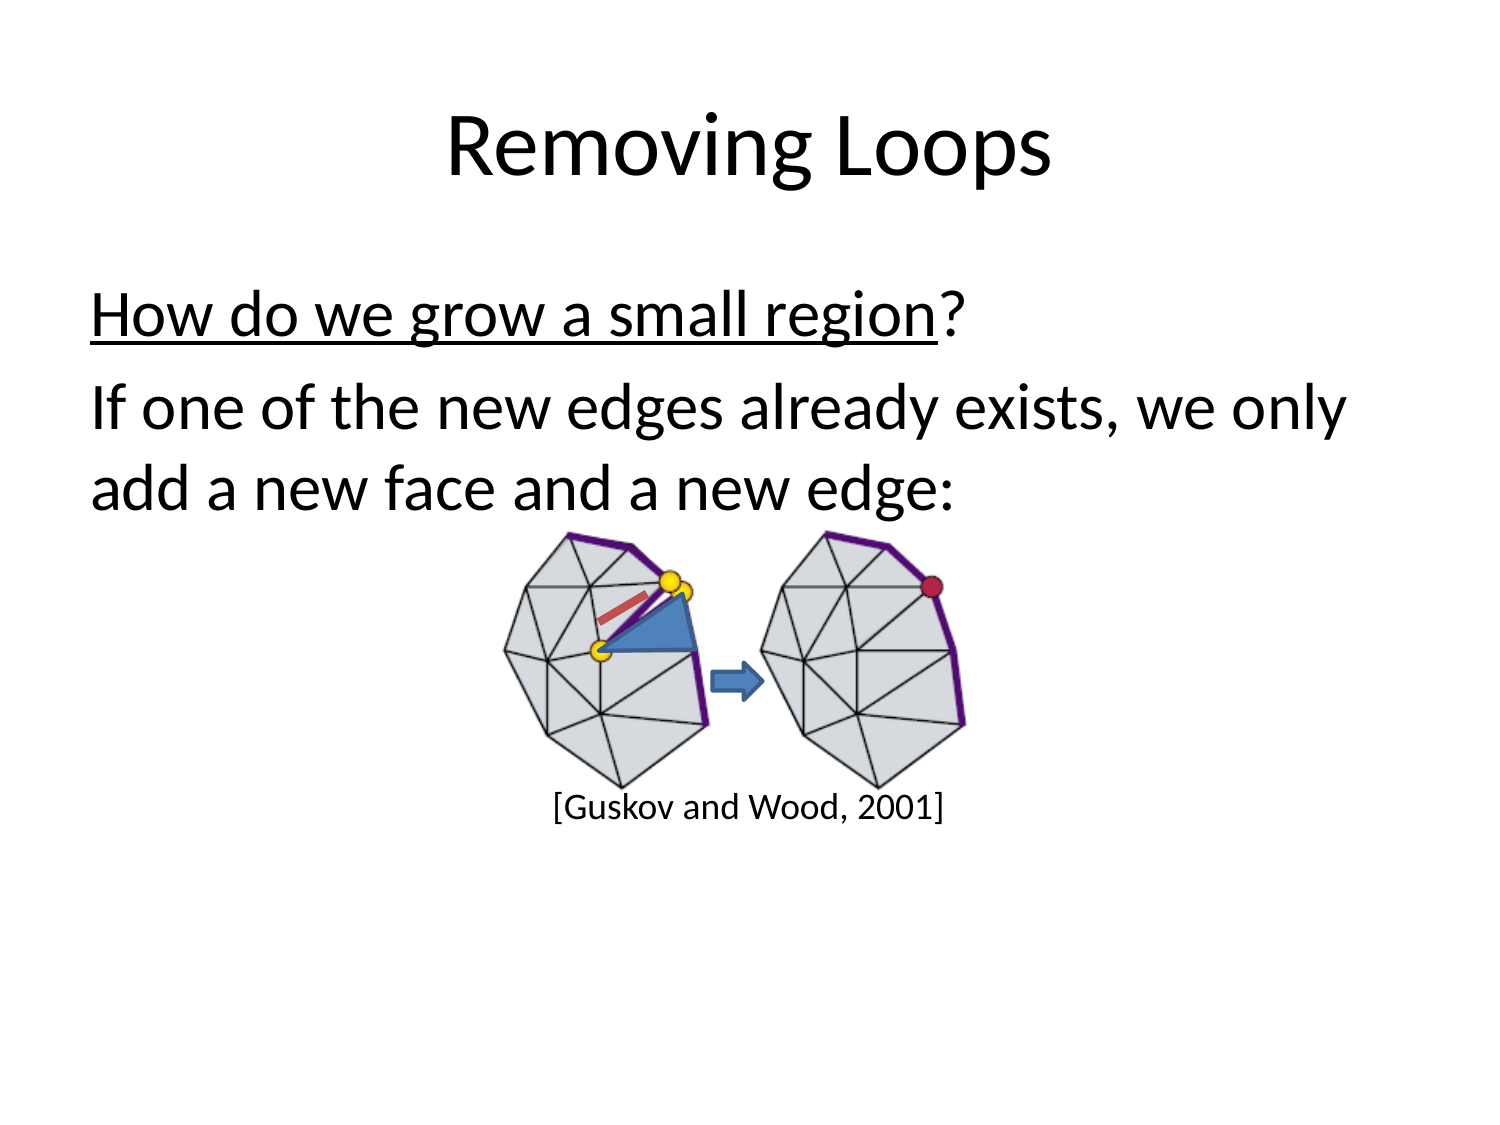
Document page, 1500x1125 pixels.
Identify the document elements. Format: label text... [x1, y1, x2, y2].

list How do we grow a small region? If one of the new edges already exists, we only add a new face and a new edge: [75, 262, 1425, 1125]
title Removing Loops [75, 45, 1425, 233]
picture [491, 523, 976, 801]
text_box [Guskov and Wood, 2001] [537, 810, 961, 835]
